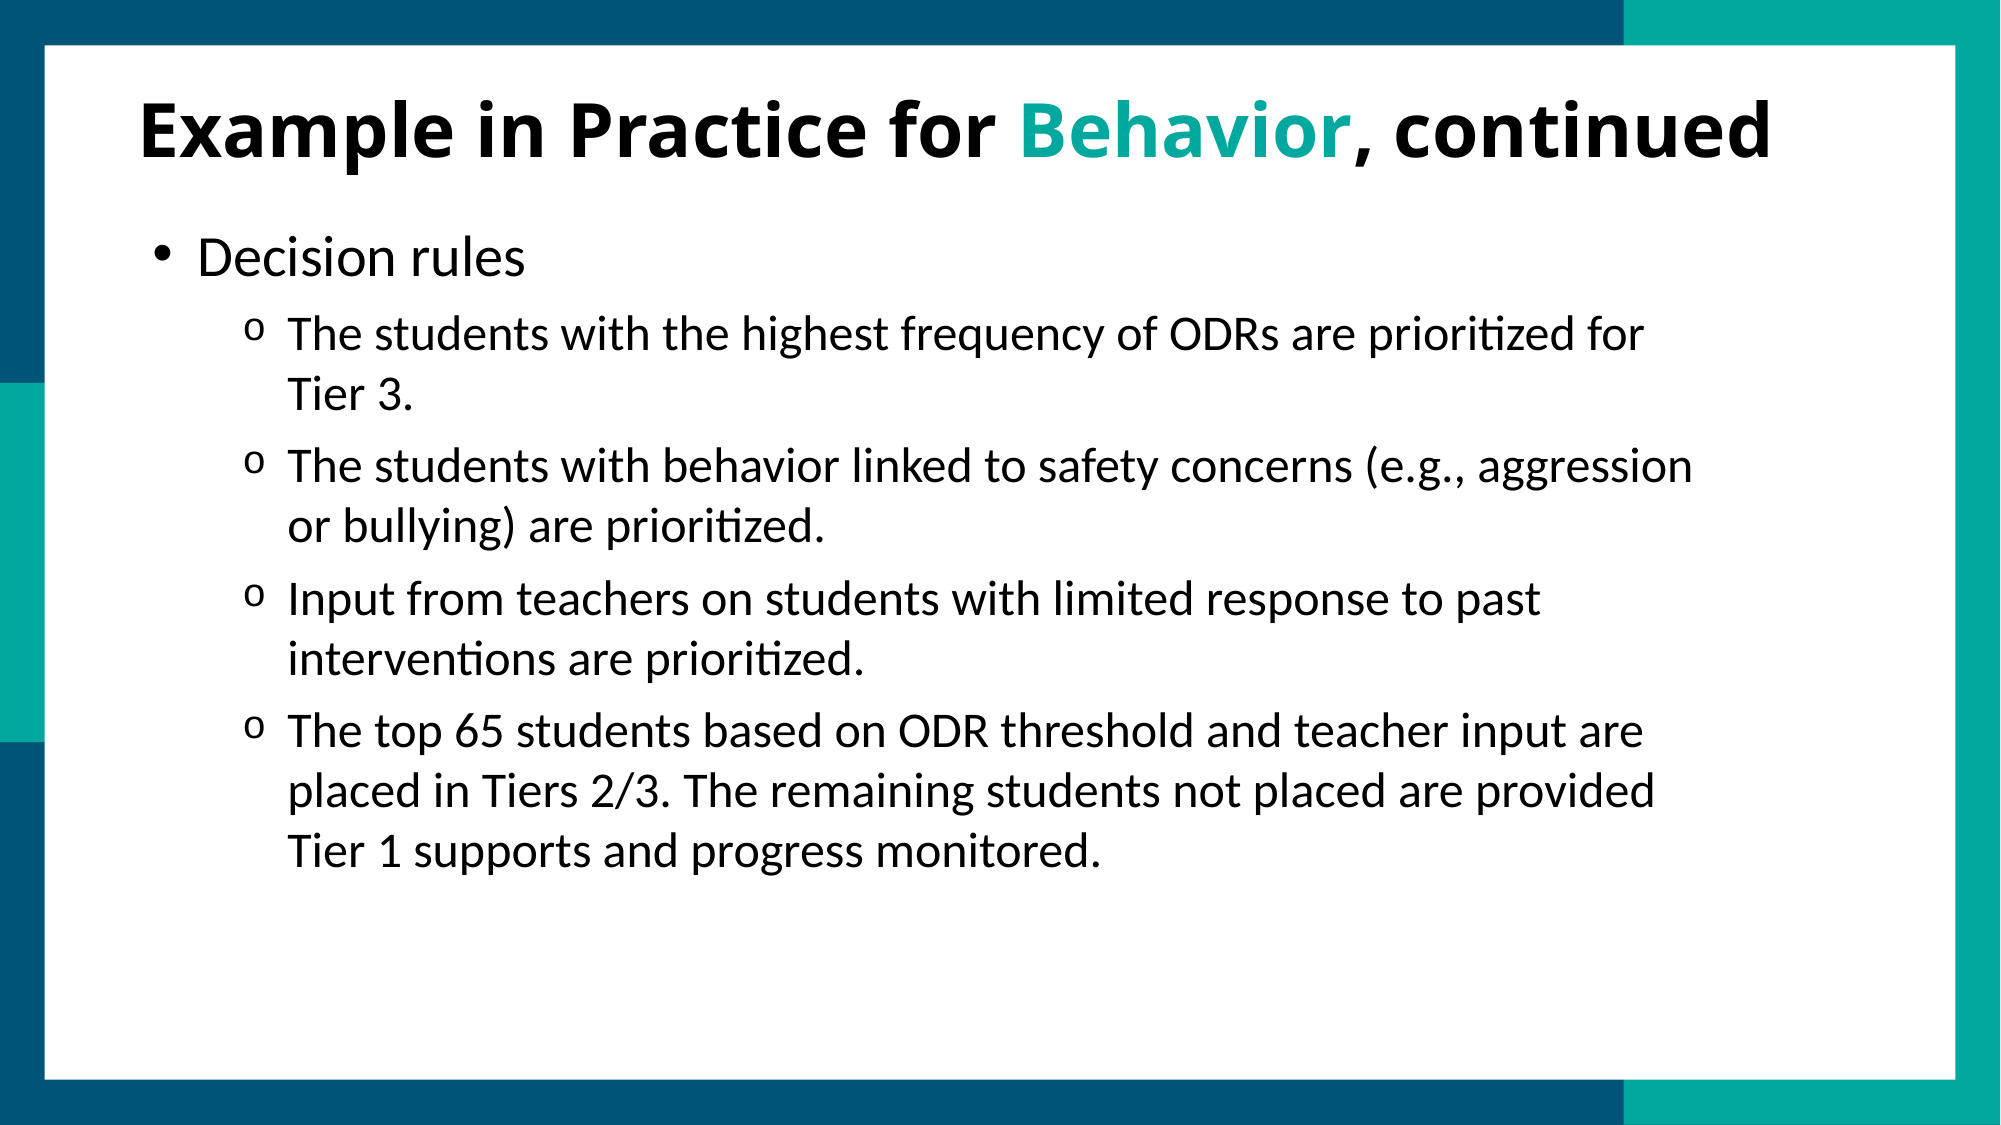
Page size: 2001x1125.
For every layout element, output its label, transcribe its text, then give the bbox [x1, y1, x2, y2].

list Decision rules The students with the highest frequency of ODRs are prioritized for Tier 3. The students with behavior linked to safety concerns (e.g., aggression or bullying) are prioritized. Input from teachers on students with limited response to past interventions are prioritized. The top 65 students based on ODR threshold and teacher input are placed in Tiers 2/3. The remaining students not placed are provided Tier 1 supports and progress monitored. [137, 217, 1697, 931]
title Example in Practice for Behavior, continued [137, 59, 1863, 195]
